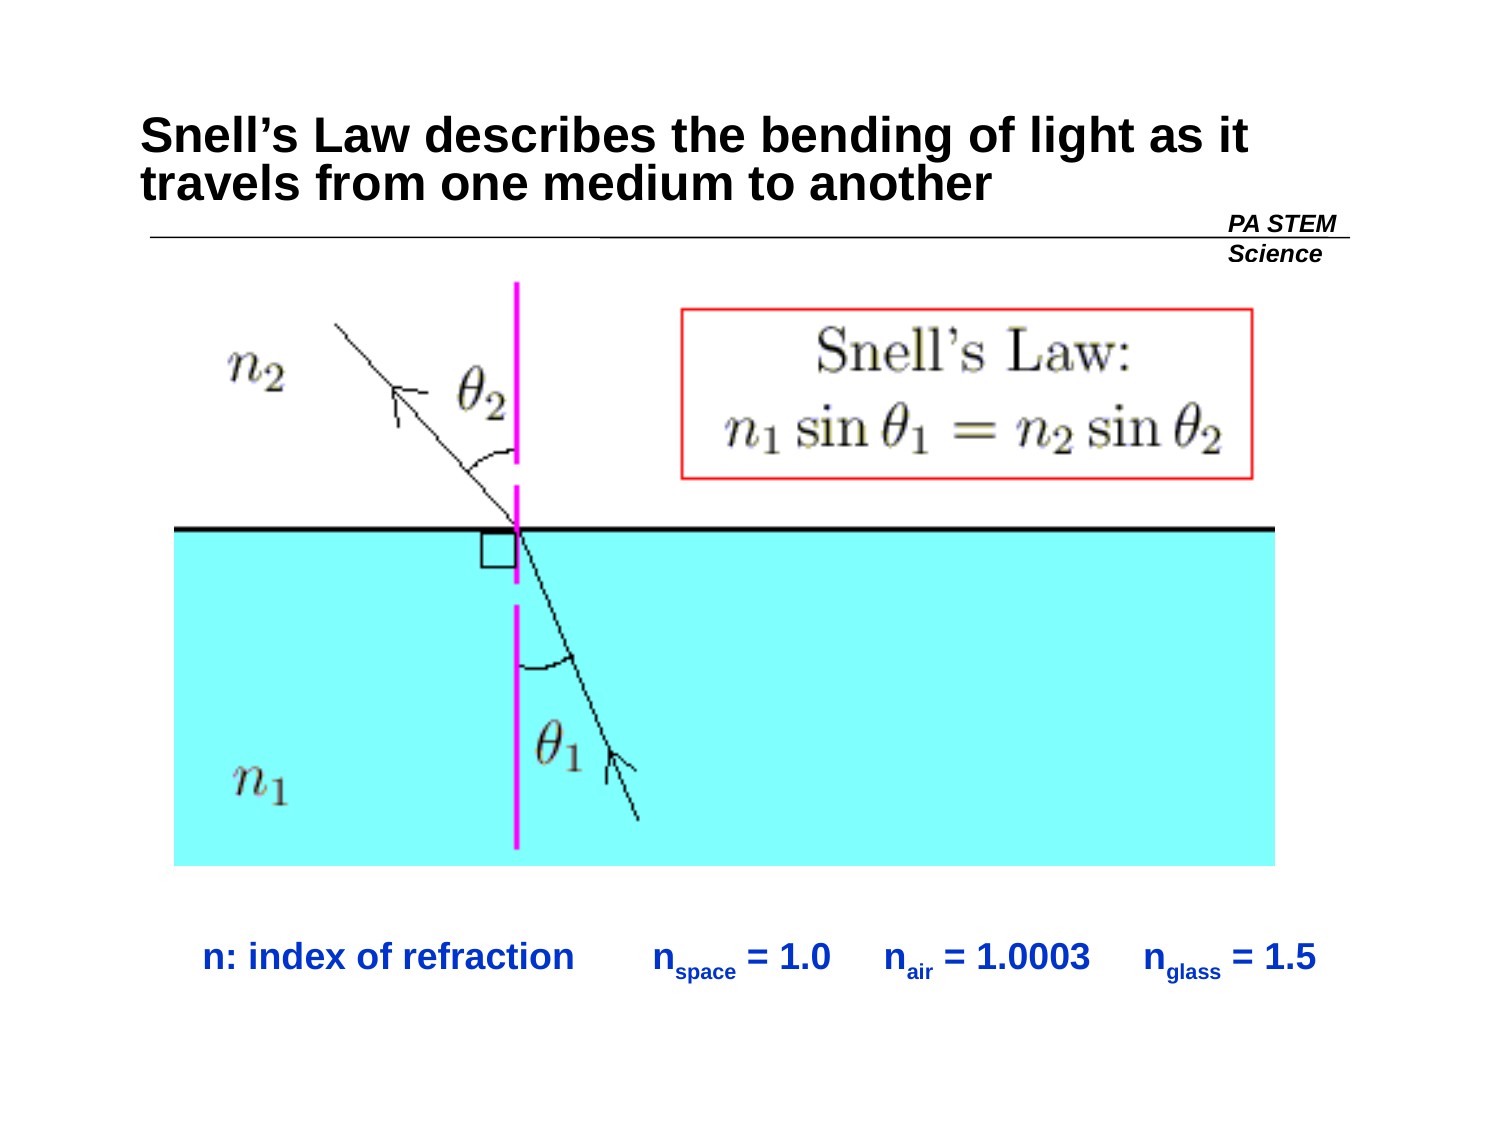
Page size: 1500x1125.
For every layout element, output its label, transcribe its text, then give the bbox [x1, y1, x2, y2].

picture [174, 262, 1276, 866]
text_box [149, 199, 1353, 276]
text_box n: index of refraction nspace = 1.0 nair = 1.0003 nglass = 1.5 [187, 924, 1363, 1036]
title Snell’s Law describes the bending of light as it travels from one medium to another [124, 62, 1426, 263]
